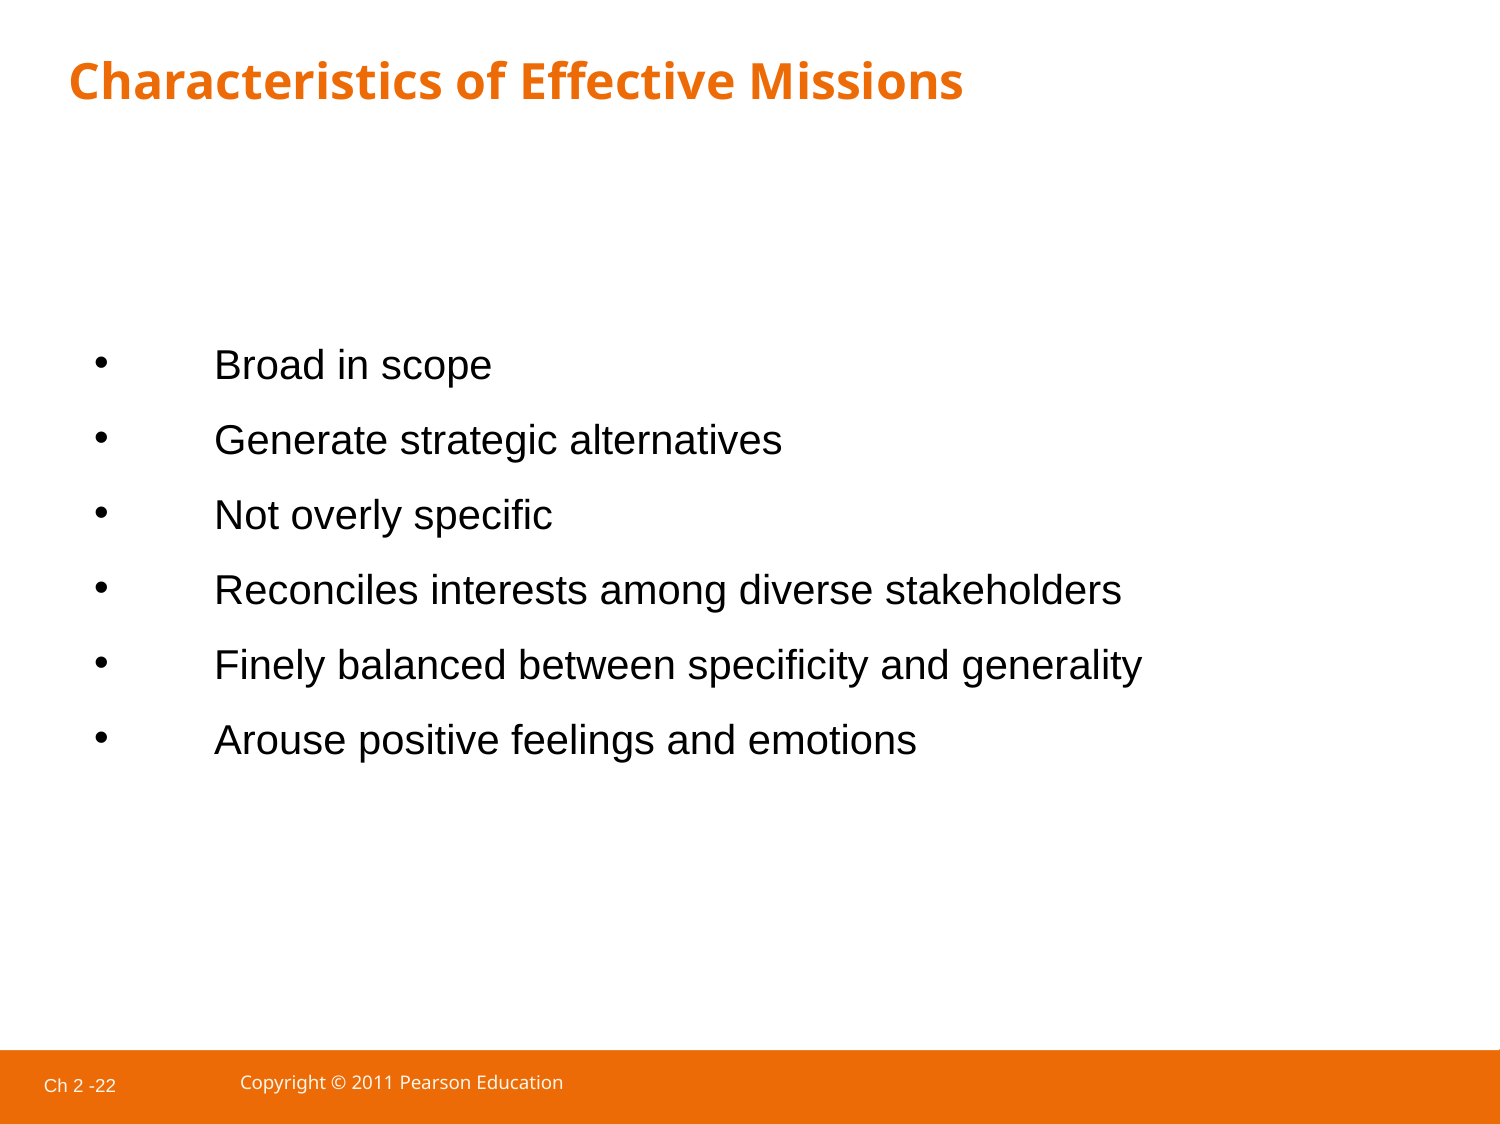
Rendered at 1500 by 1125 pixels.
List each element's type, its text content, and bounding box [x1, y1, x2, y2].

picture [1248, 1042, 1500, 1124]
text_box Broad in scope Generate strategic alternatives Not overly specific Reconciles interests among diverse stakeholders Finely balanced between specificity and generality Arouse positive feelings and emotions [87, 312, 1292, 763]
text_box Copyright © 2011 Pearson Education [233, 1070, 697, 1093]
text_box Ch 2 -22 [43, 1073, 190, 1097]
text_box [0, 1050, 1500, 1125]
text_box Characteristics of Effective Missions [62, 49, 1377, 111]
